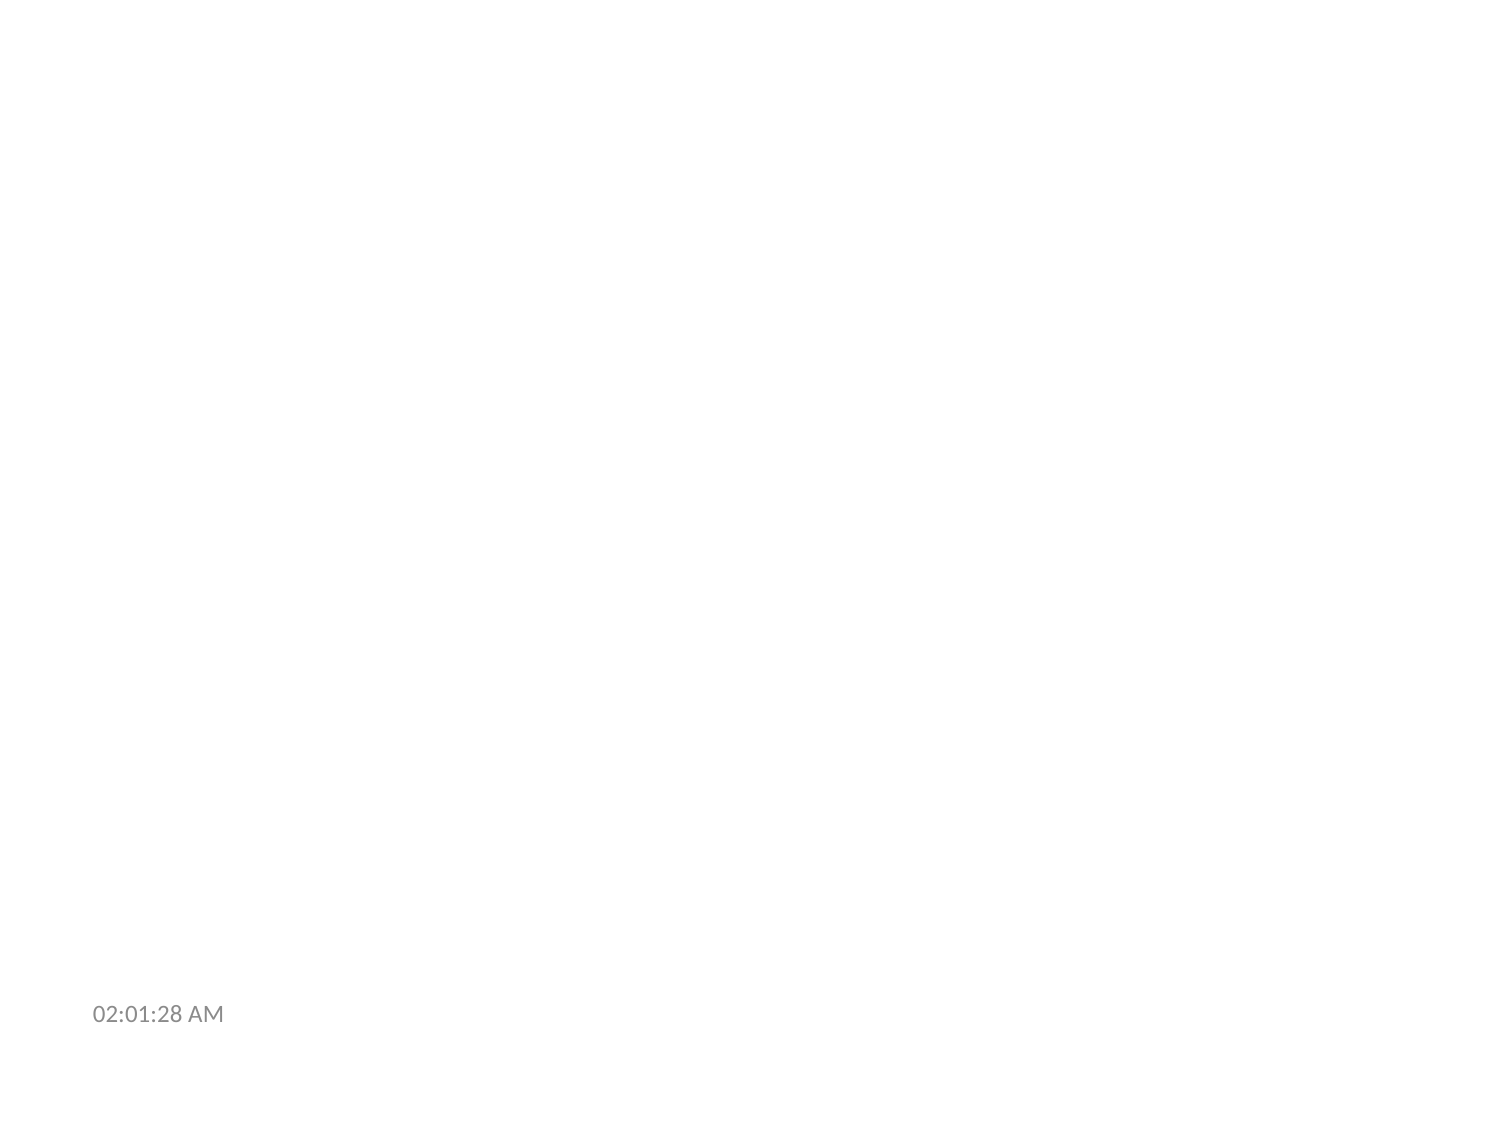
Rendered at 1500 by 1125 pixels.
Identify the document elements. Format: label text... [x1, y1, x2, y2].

text_box 3:35:09 PM [77, 982, 428, 1043]
